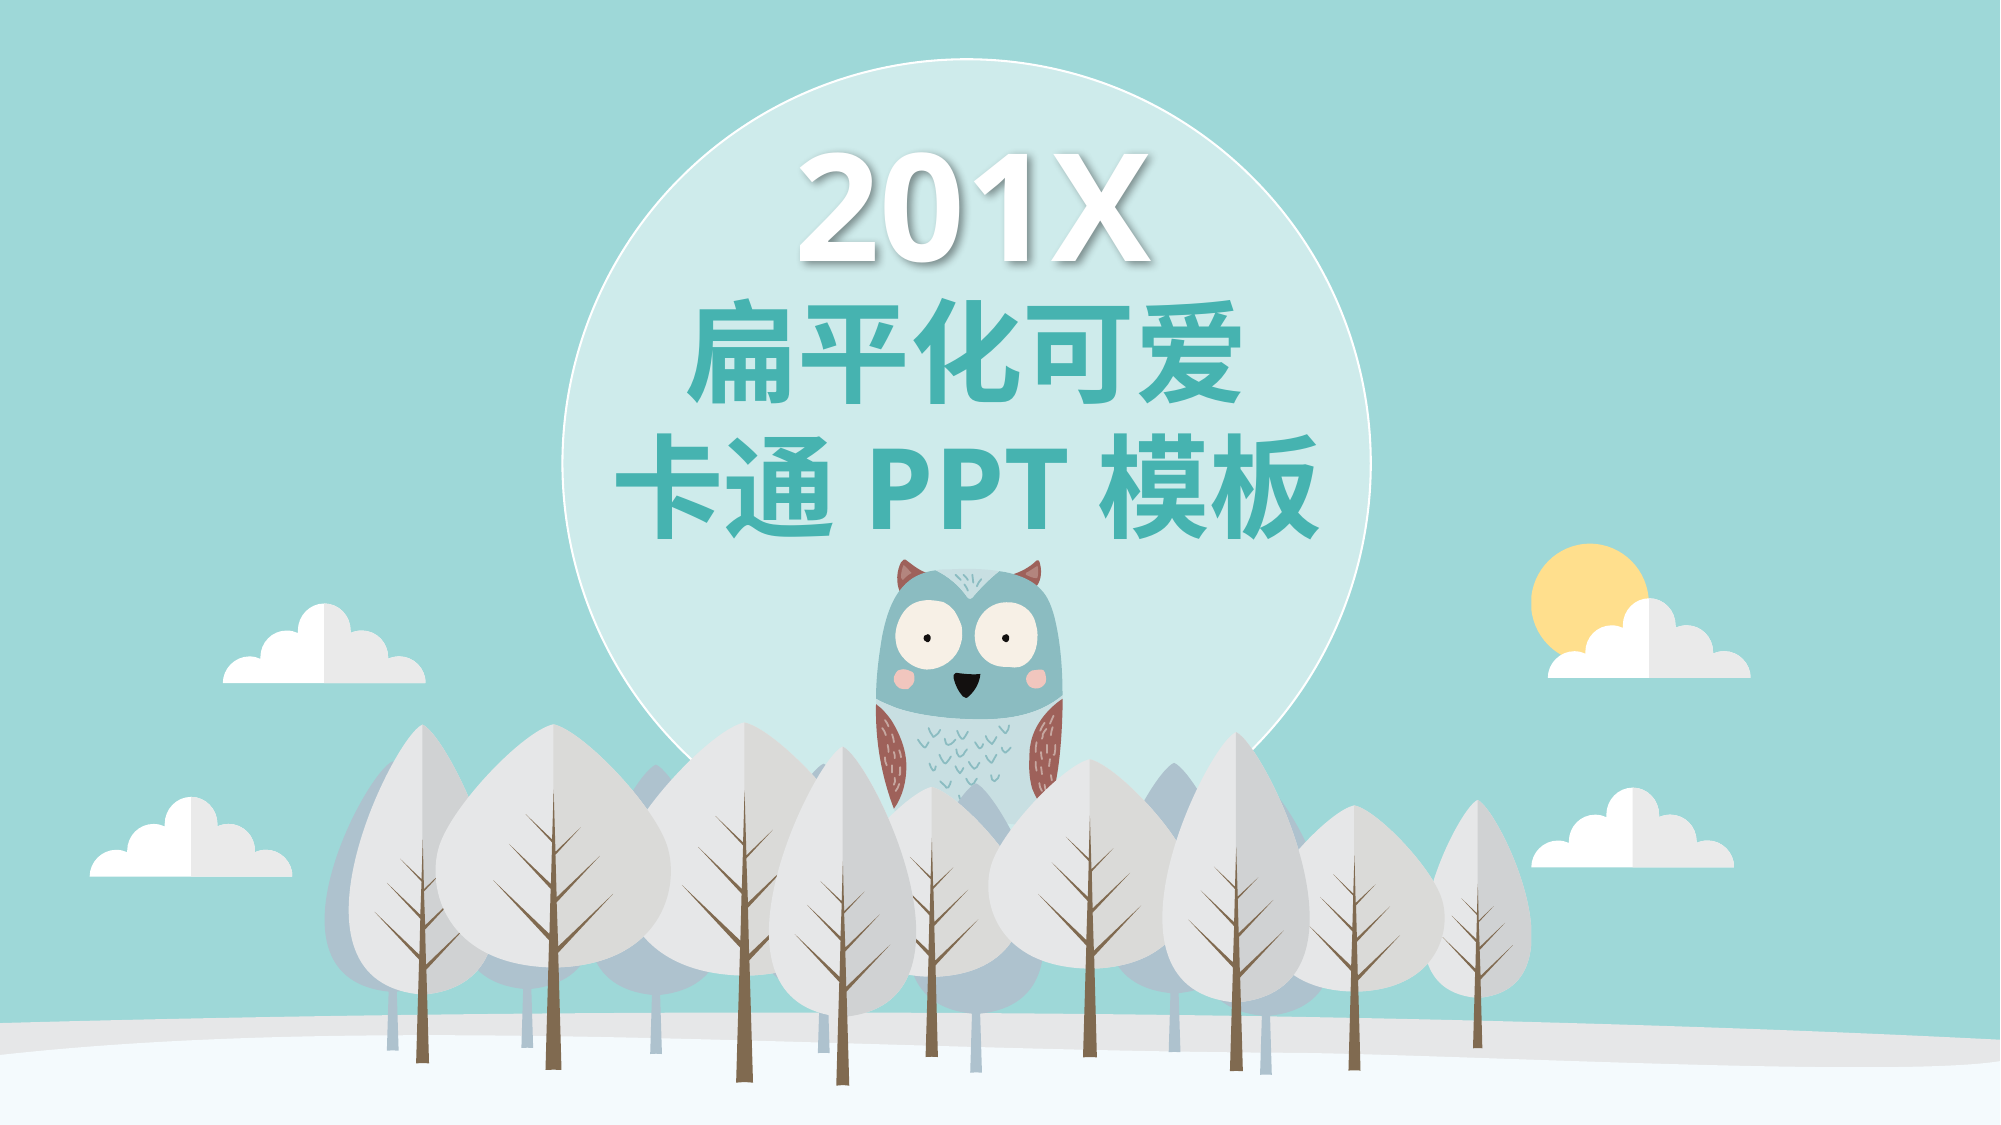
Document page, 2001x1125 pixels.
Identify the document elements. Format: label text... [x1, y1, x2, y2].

text_box [781, 58, 1148, 103]
text_box 201X [779, 103, 1167, 299]
picture [89, 796, 293, 877]
picture [1531, 543, 1751, 679]
text_box [1063, 299, 1372, 722]
text_box [608, 104, 779, 274]
text_box 扁平化可爱 卡通PPT模板 [596, 274, 1337, 560]
picture [222, 603, 426, 684]
picture [0, 559, 2000, 1125]
text_box [1176, 116, 1325, 274]
text_box [561, 299, 875, 722]
